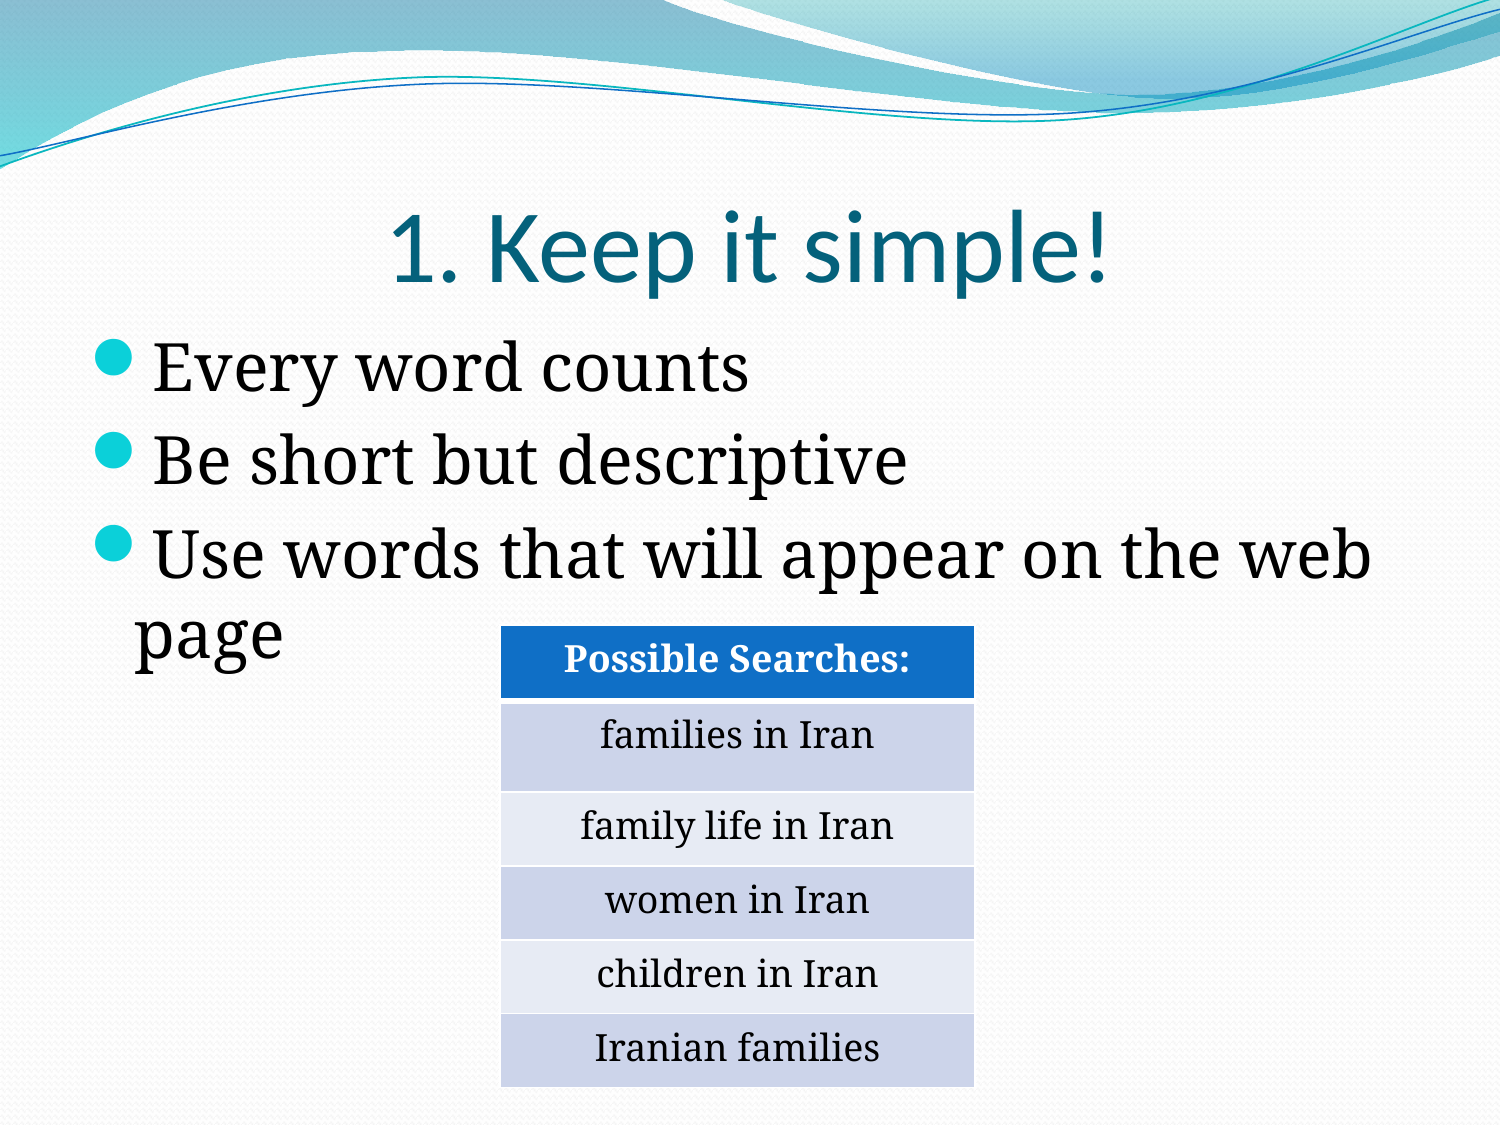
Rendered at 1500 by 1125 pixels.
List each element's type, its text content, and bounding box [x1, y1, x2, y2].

table_cell Iranian families [501, 1014, 974, 1087]
list Every word counts Be short but descriptive Use words that will appear on the web page [75, 317, 1425, 1038]
title 1. Keep it simple! [75, 115, 1425, 303]
table_cell women in Iran [501, 867, 974, 939]
table_cell families in Iran [501, 704, 974, 791]
table_header Possible Searches: [501, 626, 974, 698]
table_cell children in Iran [501, 941, 974, 1013]
table_cell family life in Iran [501, 793, 974, 865]
